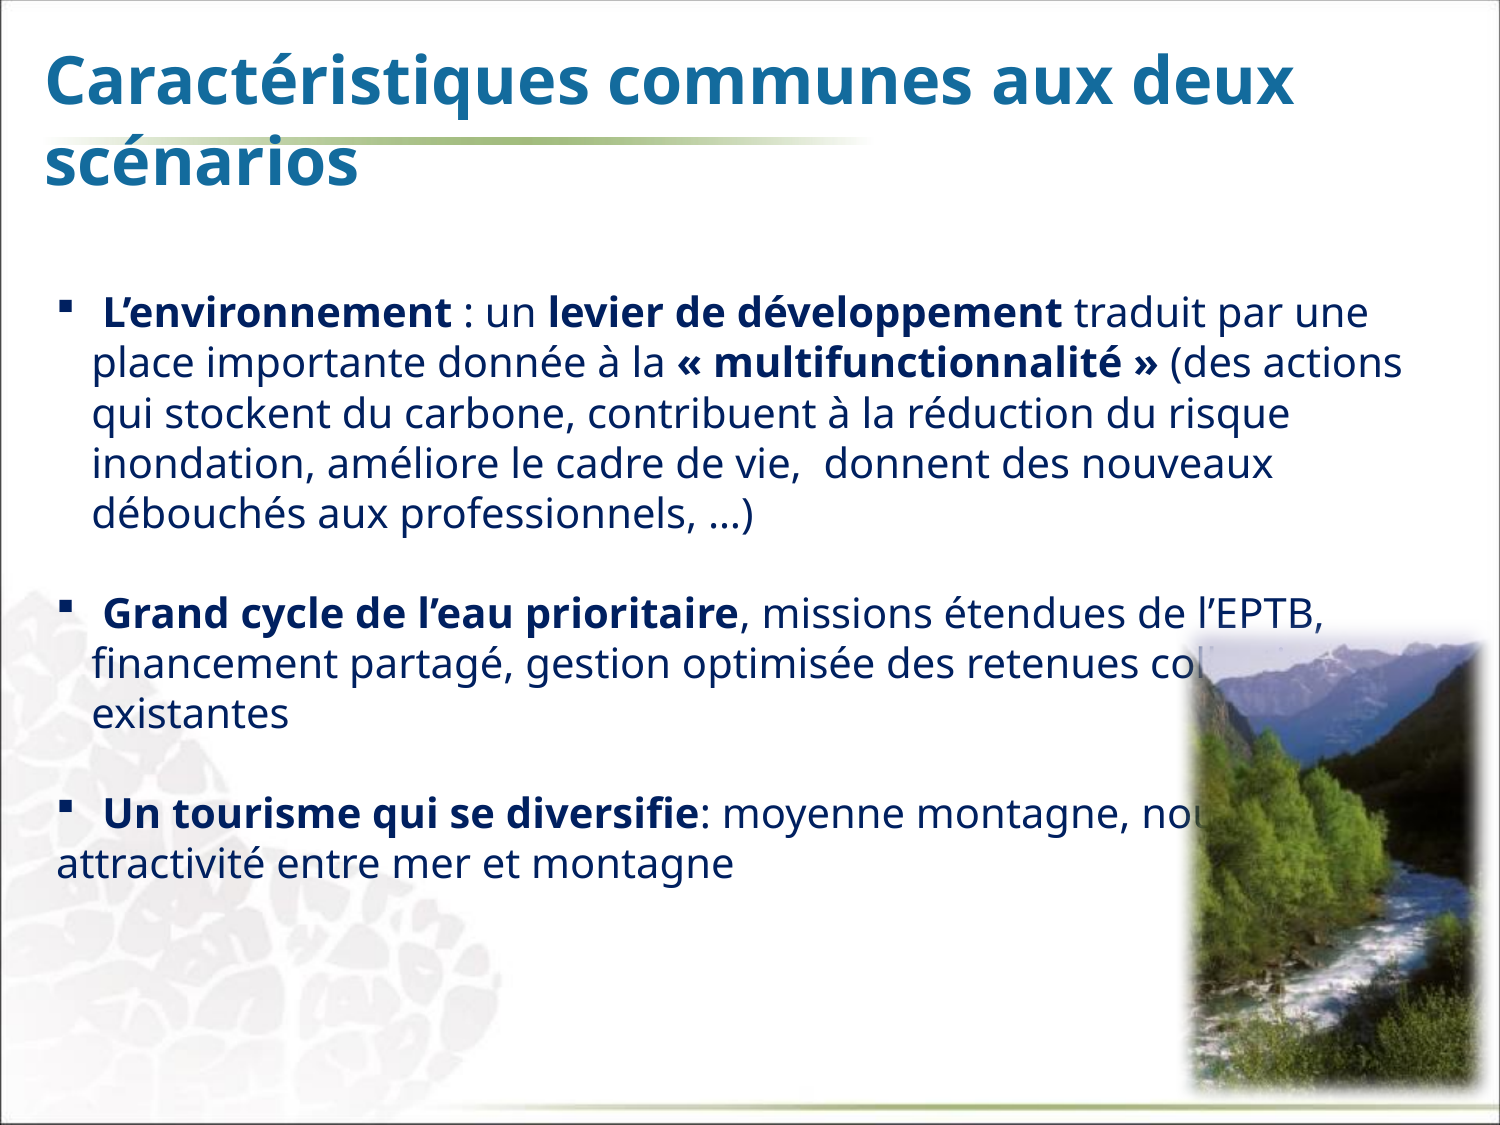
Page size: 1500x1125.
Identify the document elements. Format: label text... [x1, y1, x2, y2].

text_box Caractéristiques communes aux deux scénarios [29, 30, 1424, 206]
picture [0, 0, 1500, 1125]
text_box L’environnement : un levier de développement traduit par une place importante donnée à la « multifunctionnalité » (des actions qui stockent du carbone, contribuent à la réduction du risque inondation, améliore le cadre de vie, donnent des nouveaux débouchés aux professionnels, …) Grand cycle de l’eau prioritaire, missions étendues de l’EPTB, financement partagé, gestion optimisée des retenues collectives existantes Un tourisme qui se diversifie: moyenne montagne, nouvelle attractivité entre mer et montagne [41, 278, 1459, 894]
